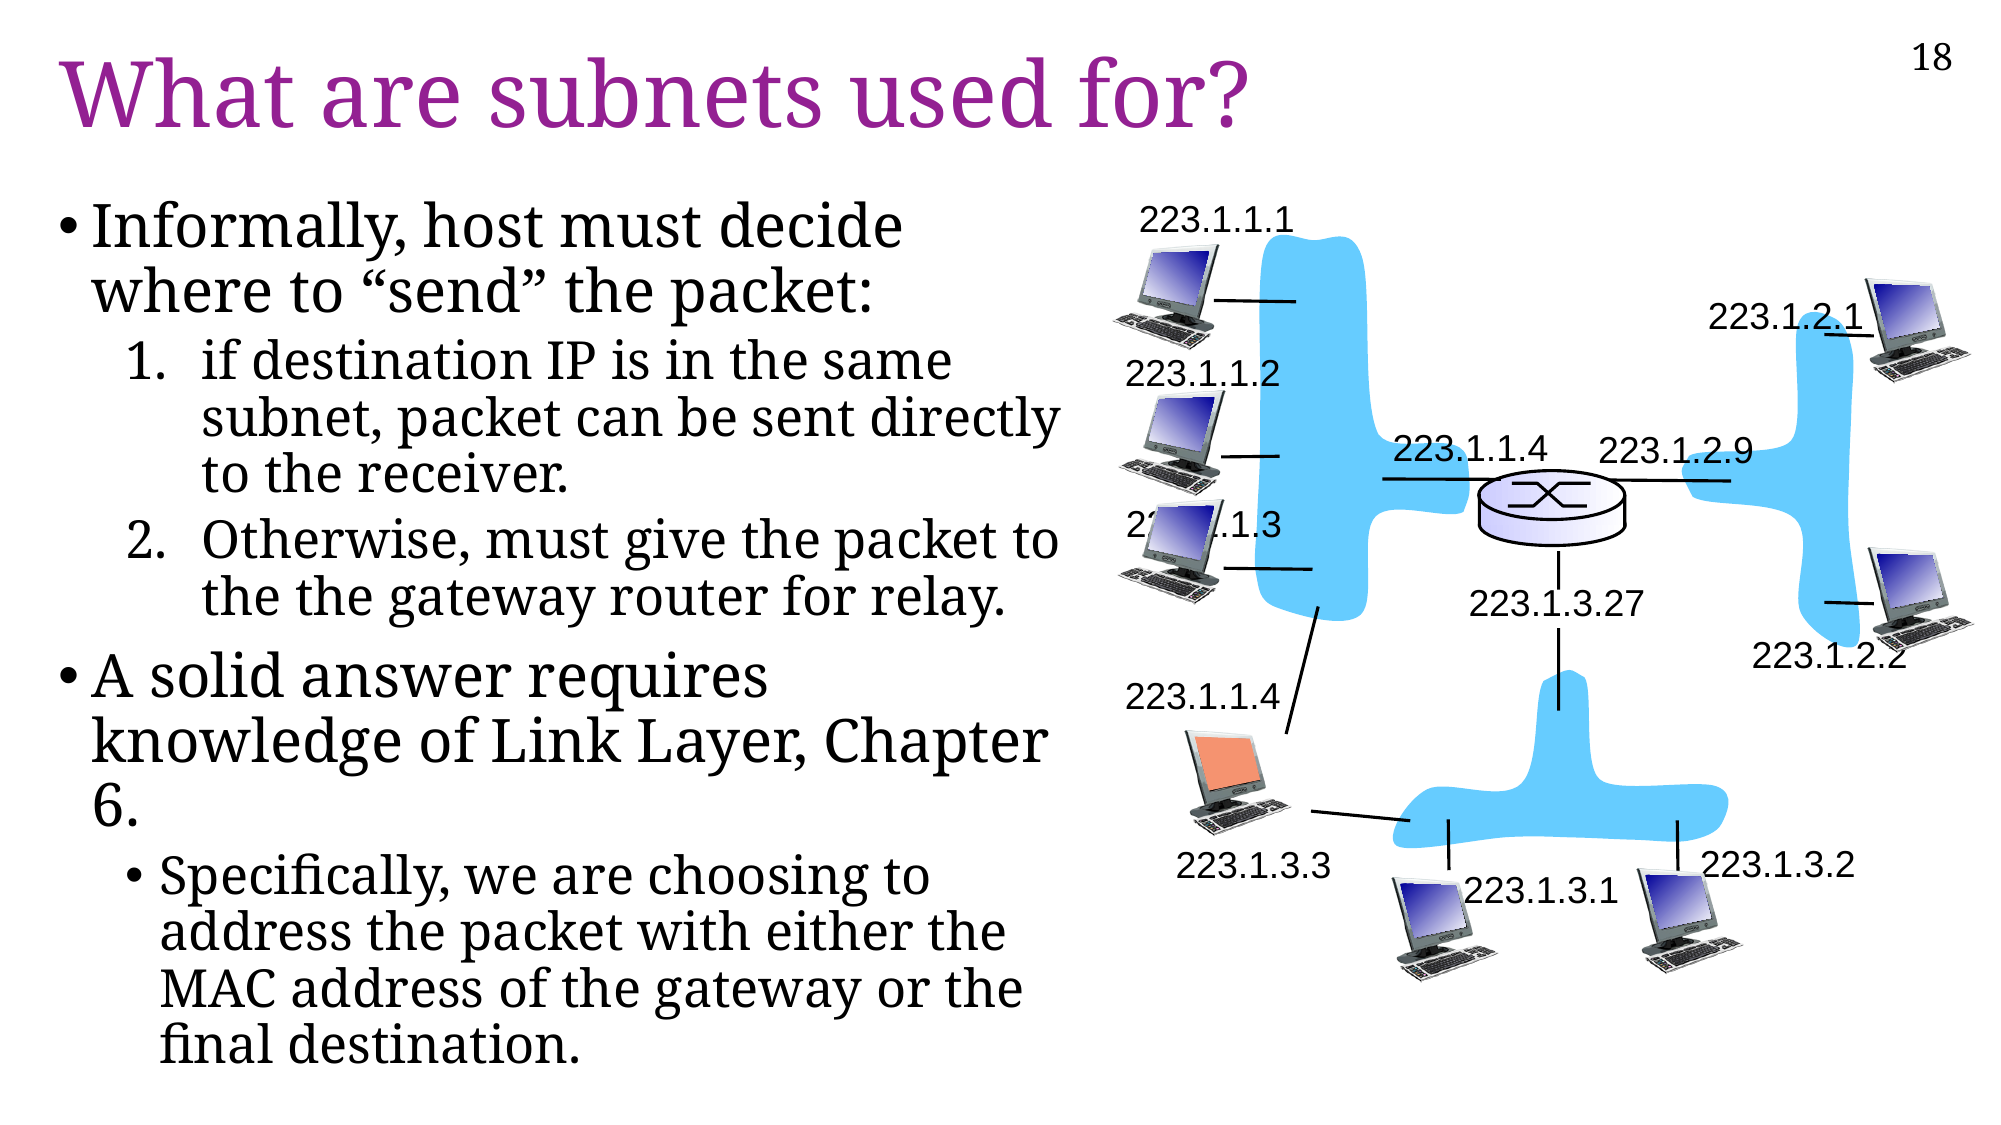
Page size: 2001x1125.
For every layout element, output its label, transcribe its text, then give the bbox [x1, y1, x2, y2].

list Informally, host must decide where to “send” the packet: if destination IP is in the same subnet, packet can be sent directly to the receiver. Otherwise, must give the packet to the the gateway router for relay. A solid answer requires knowledge of Link Layer, Chapter 6. Specifically, we are choosing to address the packet with either the MAC address of the gateway or the final destination. [43, 188, 1080, 1106]
title What are subnets used for? [43, 25, 1953, 171]
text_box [986, 188, 2000, 990]
